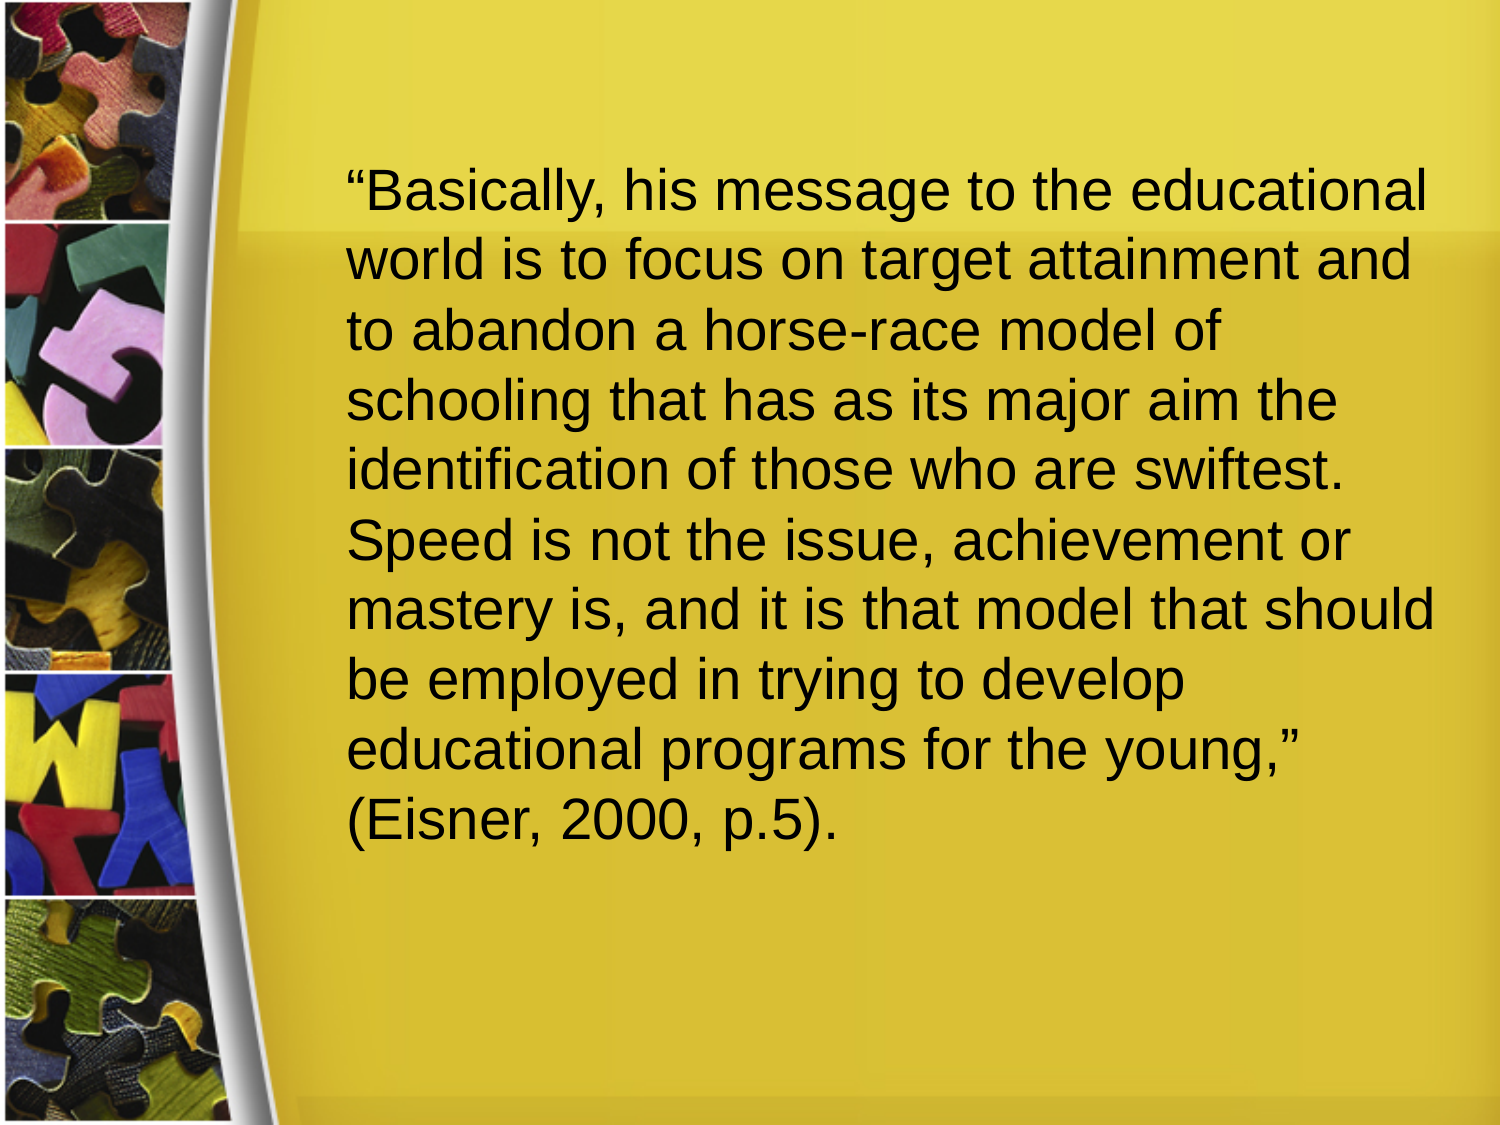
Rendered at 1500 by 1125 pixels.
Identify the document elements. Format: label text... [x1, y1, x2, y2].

picture [0, 0, 1500, 1125]
list “Basically, his message to the educational world is to focus on target attainment and to abandon a horse-race model of schooling that has as its major aim the identification of those who are swiftest. Speed is not the issue, achievement or mastery is, and it is that model that should be employed in trying to develop educational programs for the young,” (Eisner, 2000, p.5). [274, 62, 1476, 1063]
